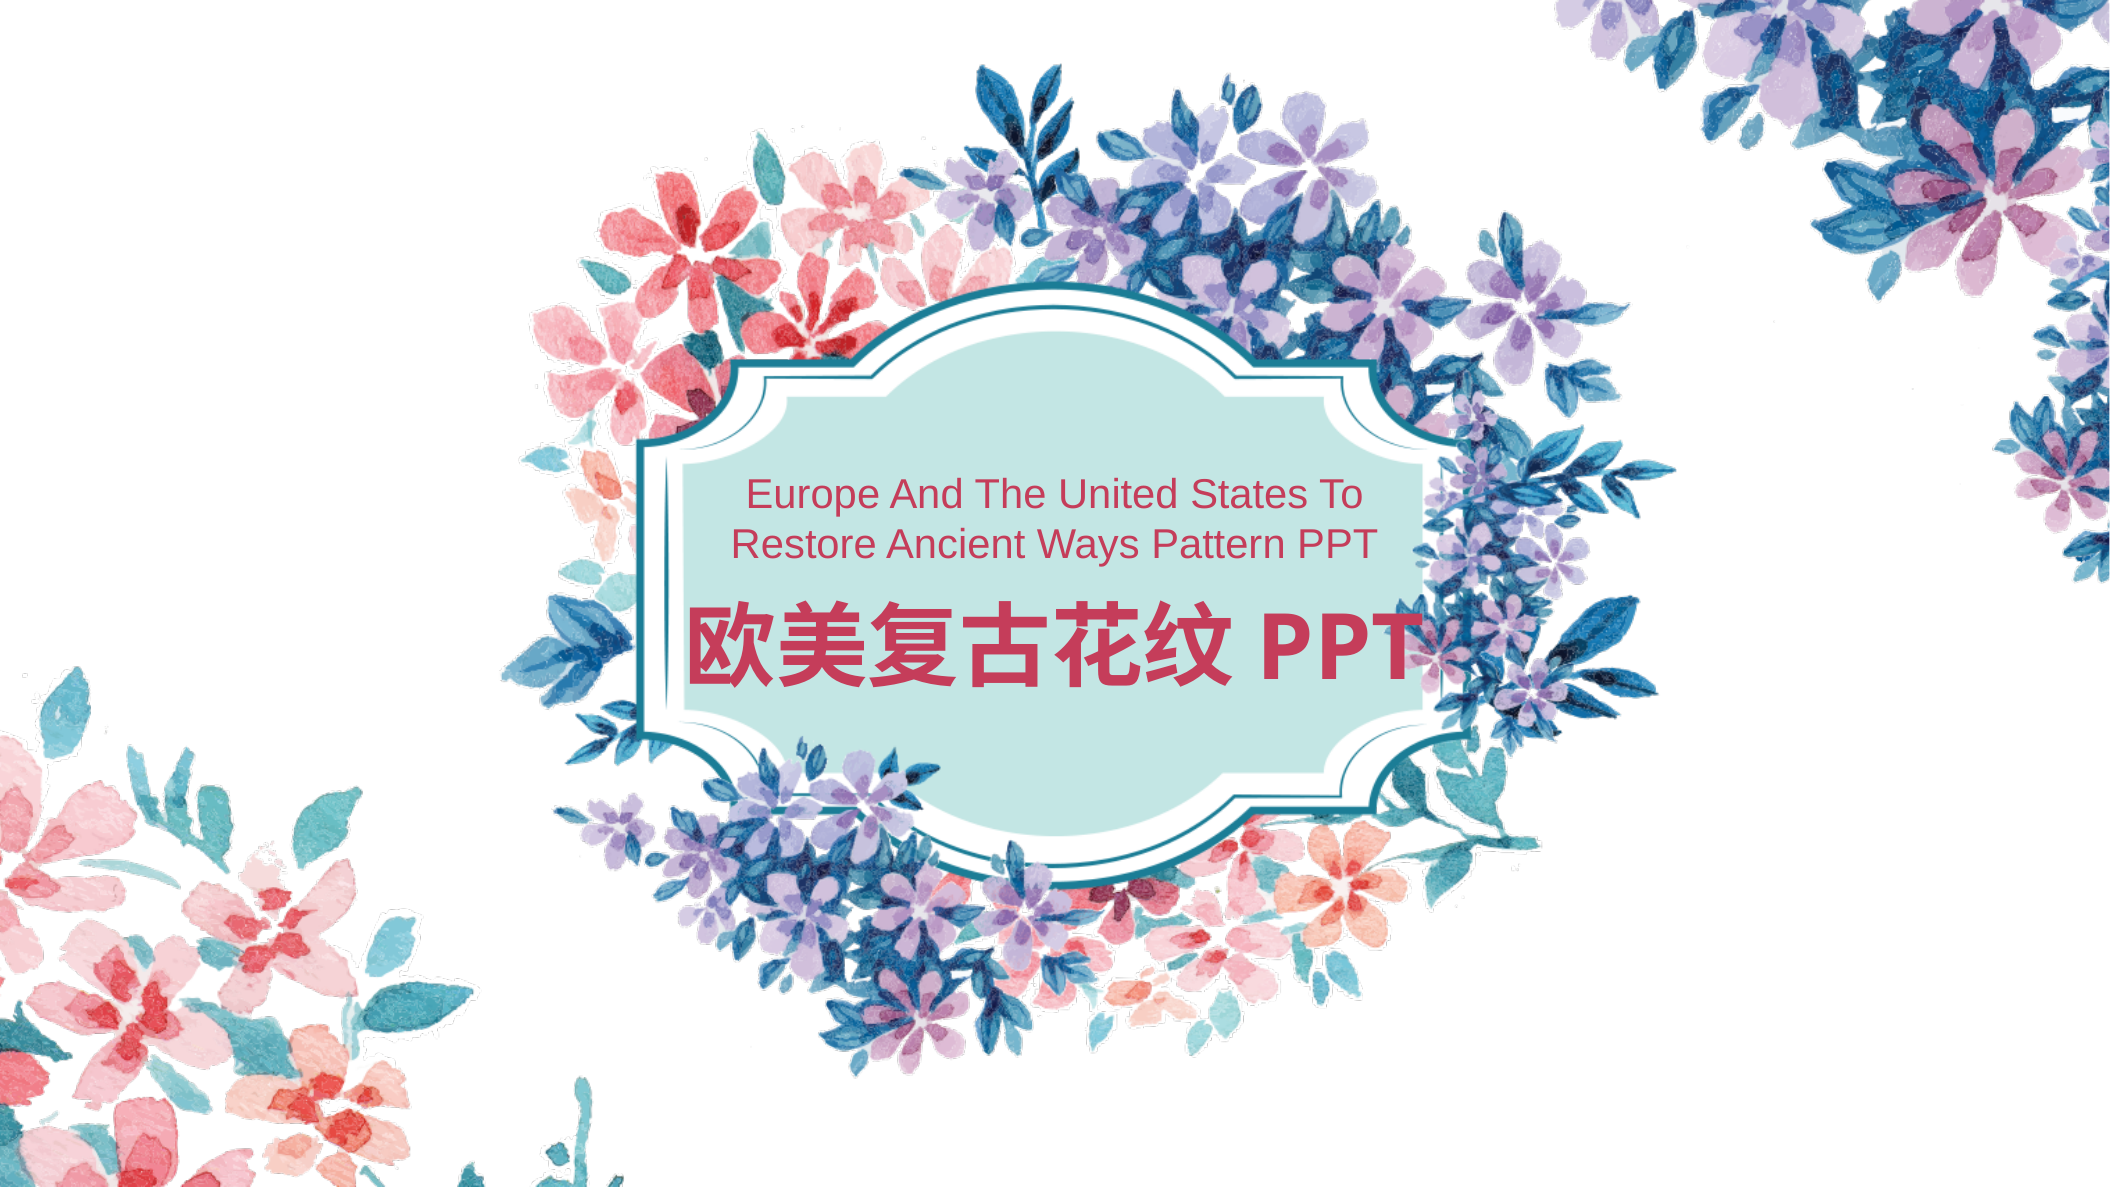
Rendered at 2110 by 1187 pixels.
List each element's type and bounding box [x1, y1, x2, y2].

picture [489, 45, 1687, 1081]
text_box [0, 0, 2110, 1187]
